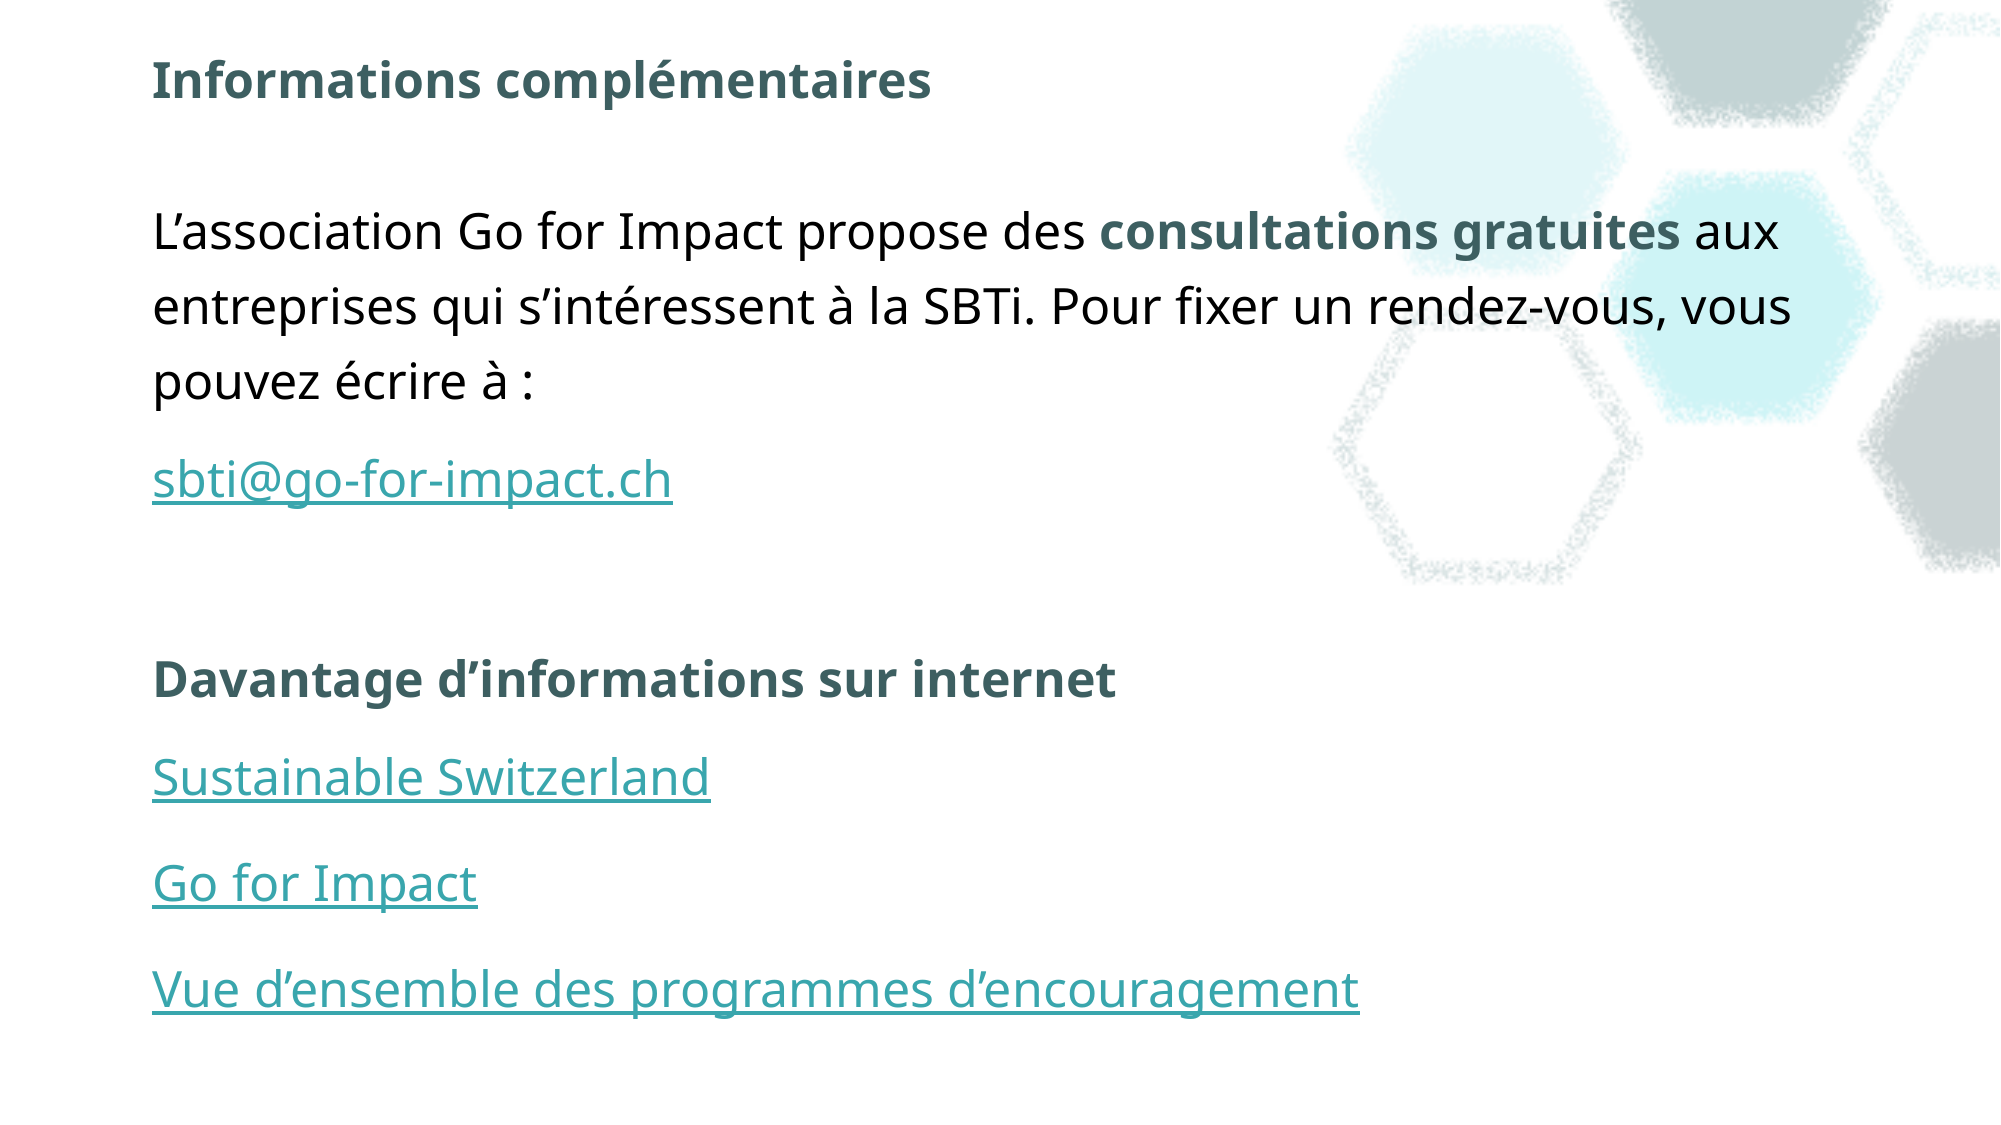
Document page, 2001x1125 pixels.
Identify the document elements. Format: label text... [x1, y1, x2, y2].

title Informations complémentaires [137, 26, 247, 138]
picture [247, 0, 2000, 949]
list L’association Go for Impact propose des consultations gratuites aux entreprises qui s’intéressent à la SBTi. Pour fixer un rendez-vous, vous pouvez écrire à : sbti@go-for-impact.ch Davantage d’informations sur internet Sustainable Switzerland Go for Impact Vue d’ensemble des programmes d’encouragement [137, 176, 1863, 1083]
